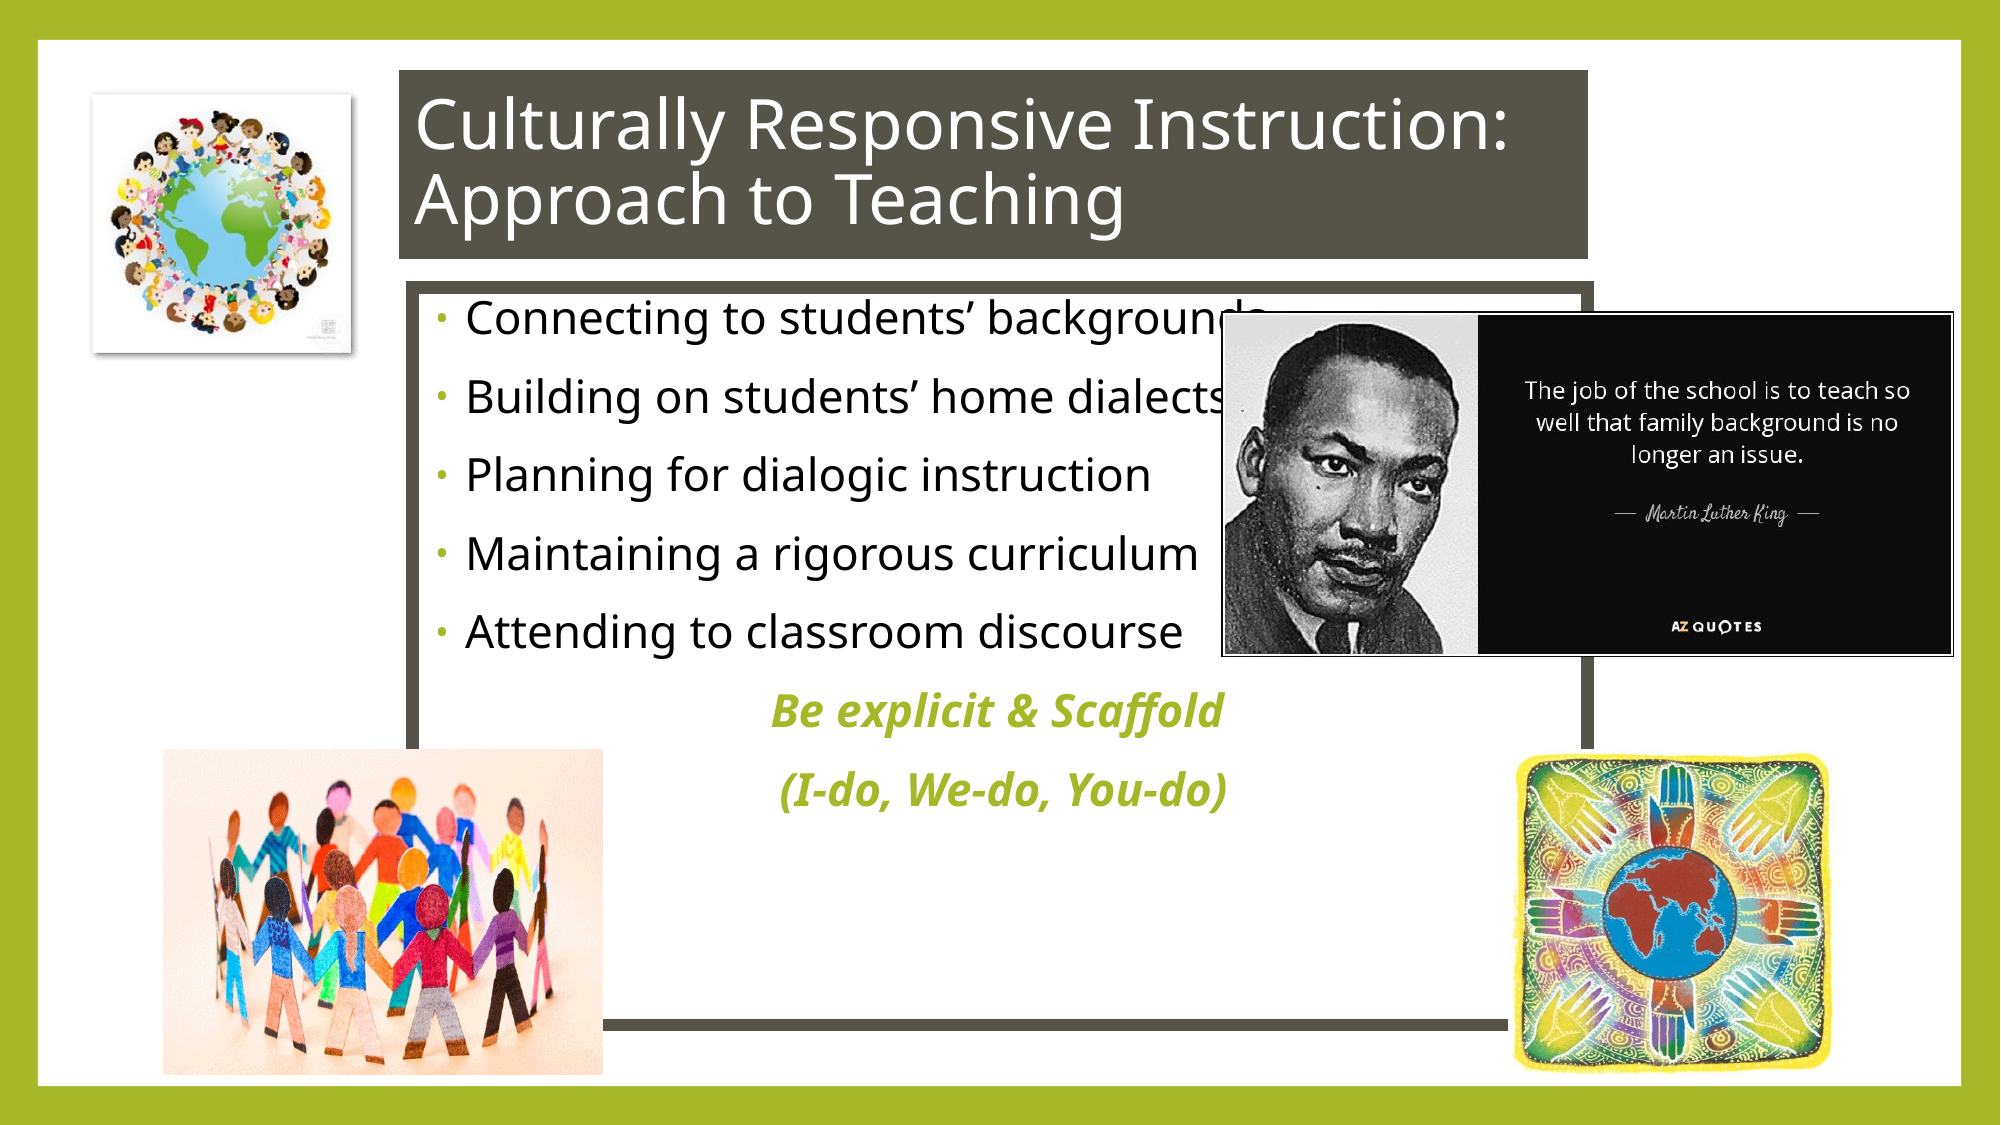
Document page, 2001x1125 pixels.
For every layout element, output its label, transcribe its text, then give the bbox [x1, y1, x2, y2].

picture [1507, 749, 1837, 1076]
list Connecting to students’ backgrounds Building on students’ home dialects Planning for dialogic instruction Maintaining a rigorous curriculum Attending to classroom discourse Be explicit & Scaffold (I-do, We-do, You-do) [412, 287, 1588, 1025]
picture [163, 749, 603, 1076]
picture [1220, 311, 1955, 657]
title Culturally Responsive Instruction: Approach to Teaching [399, 70, 1588, 259]
picture [86, 88, 359, 362]
